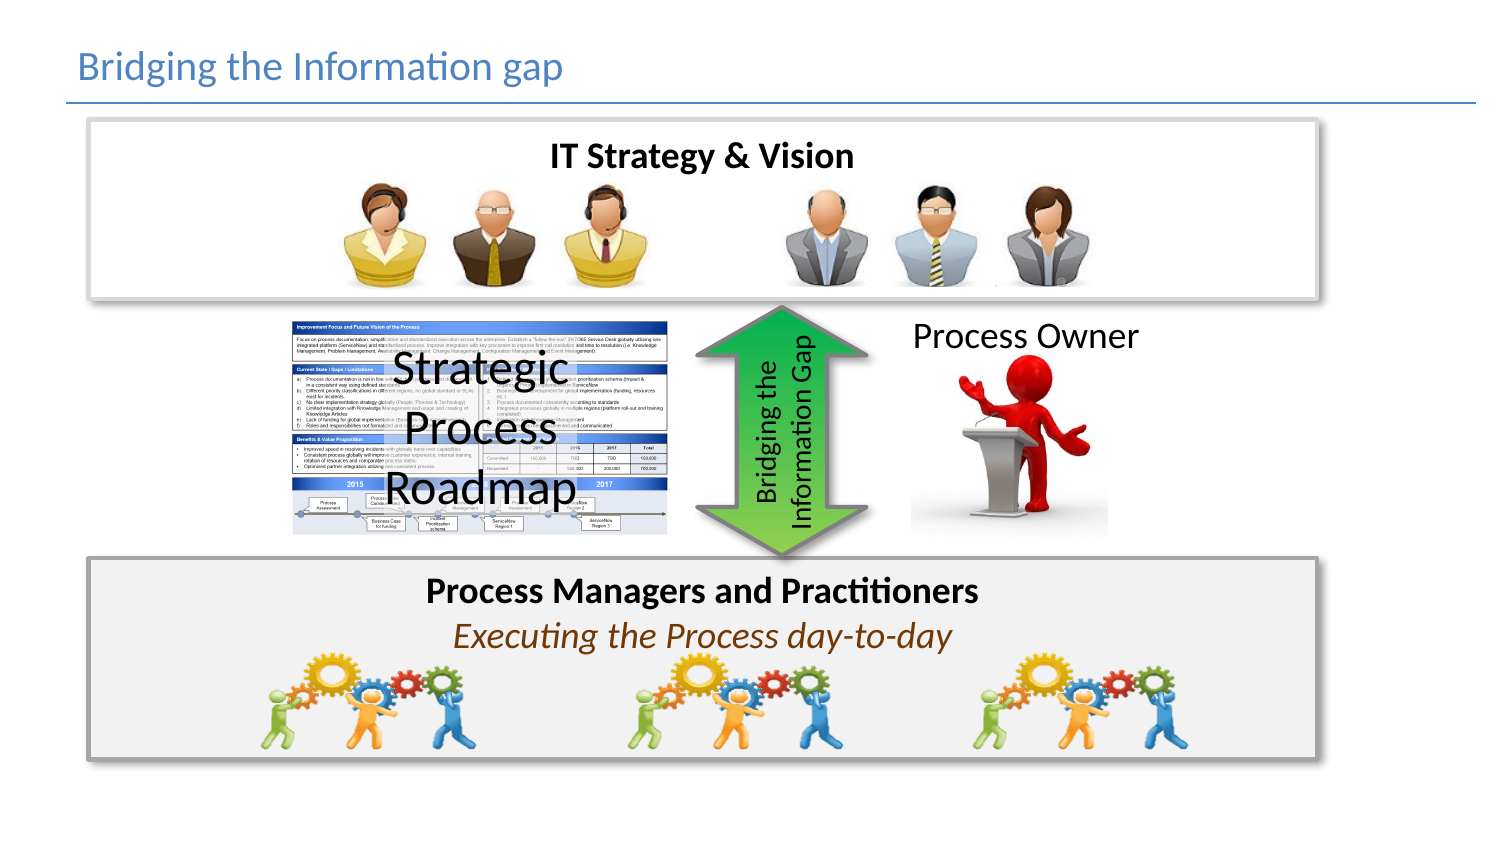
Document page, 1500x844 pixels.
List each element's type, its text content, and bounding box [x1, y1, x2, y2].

title Bridging the Information gap [66, 23, 1091, 103]
picture [765, 180, 1112, 288]
picture [324, 180, 671, 290]
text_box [291, 306, 1142, 556]
text_box [86, 117, 1319, 301]
text_box IT Strategy & Vision [549, 130, 856, 176]
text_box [88, 557, 1318, 760]
